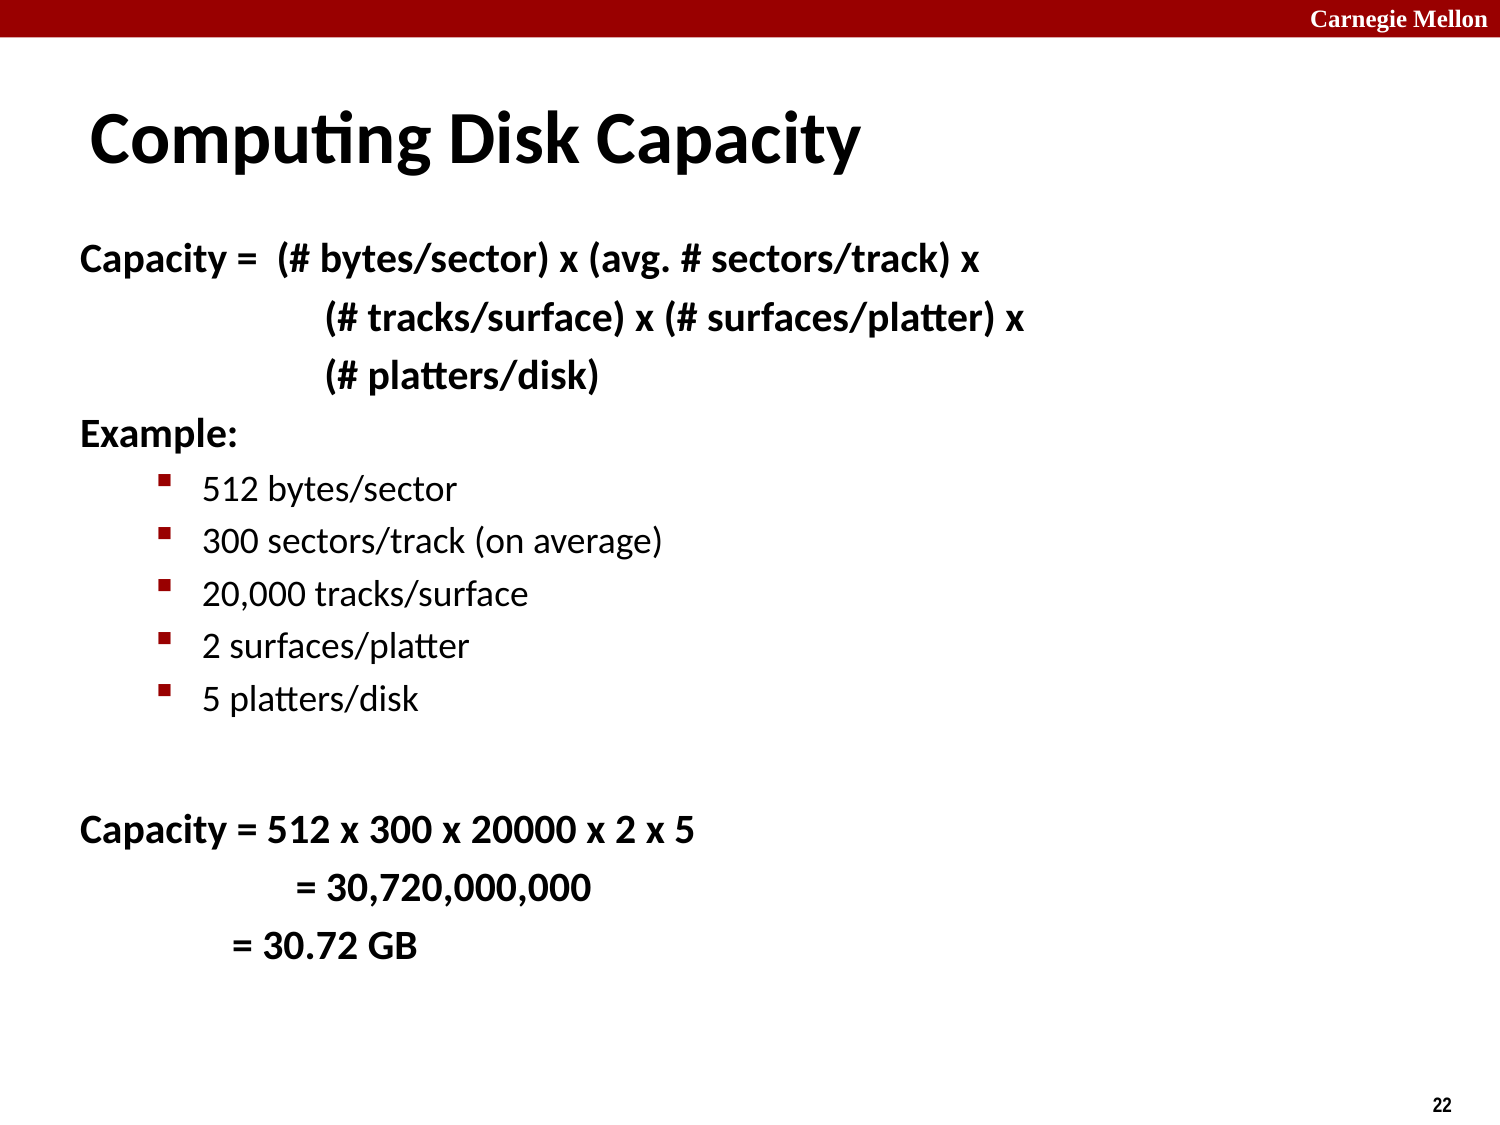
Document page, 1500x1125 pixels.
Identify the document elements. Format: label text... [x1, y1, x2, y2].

list Capacity = (# bytes/sector) x (avg. # sectors/track) x (# tracks/surface) x (# surfaces/platter) x (# platters/disk) Example: 512 bytes/sector 300 sectors/track (on average) 20,000 tracks/surface 2 surfaces/platter 5 platters/disk Capacity = 512 x 300 x 20000 x 2 x 5 = 30,720,000,000 = 30.72 GB [64, 223, 1361, 1040]
title Computing Disk Capacity [58, 71, 1305, 197]
